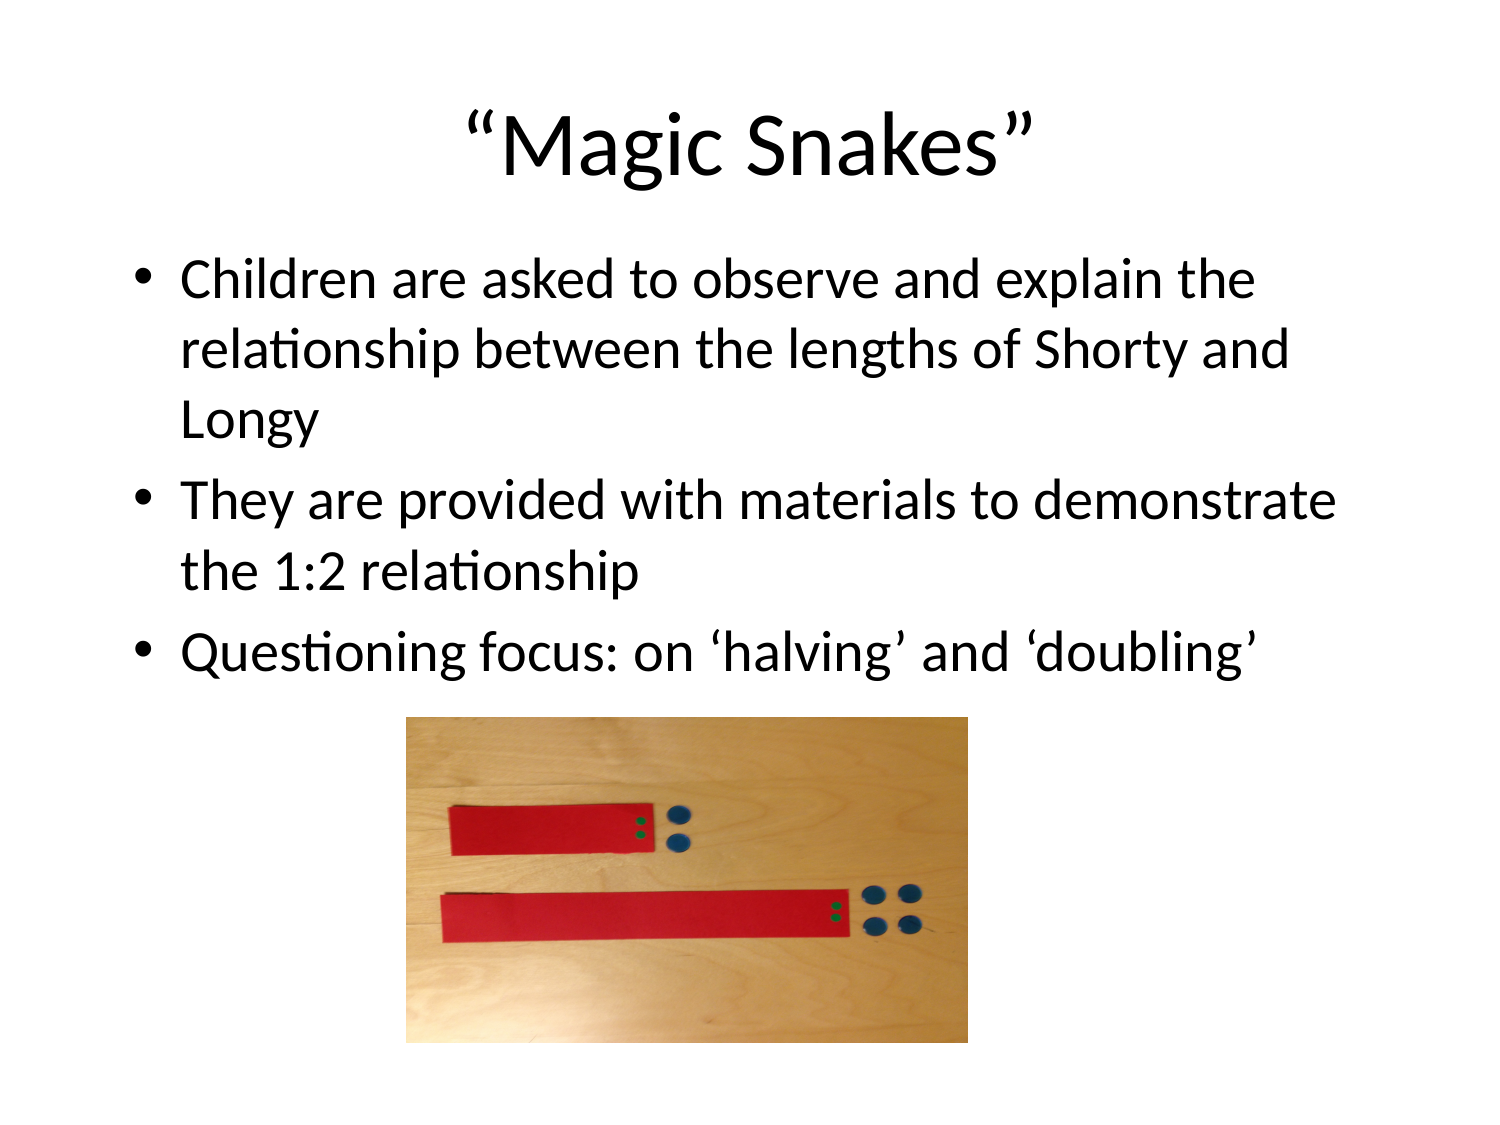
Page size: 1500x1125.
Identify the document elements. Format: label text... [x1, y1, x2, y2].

title “Magic Snakes” [75, 45, 1425, 233]
picture [405, 717, 968, 1043]
list Children are asked to observe and explain the relationship between the lengths of Shorty and Longy They are provided with materials to demonstrate the 1:2 relationship Questioning focus: on ‘halving’ and ‘doubling’ [43, 232, 1394, 826]
